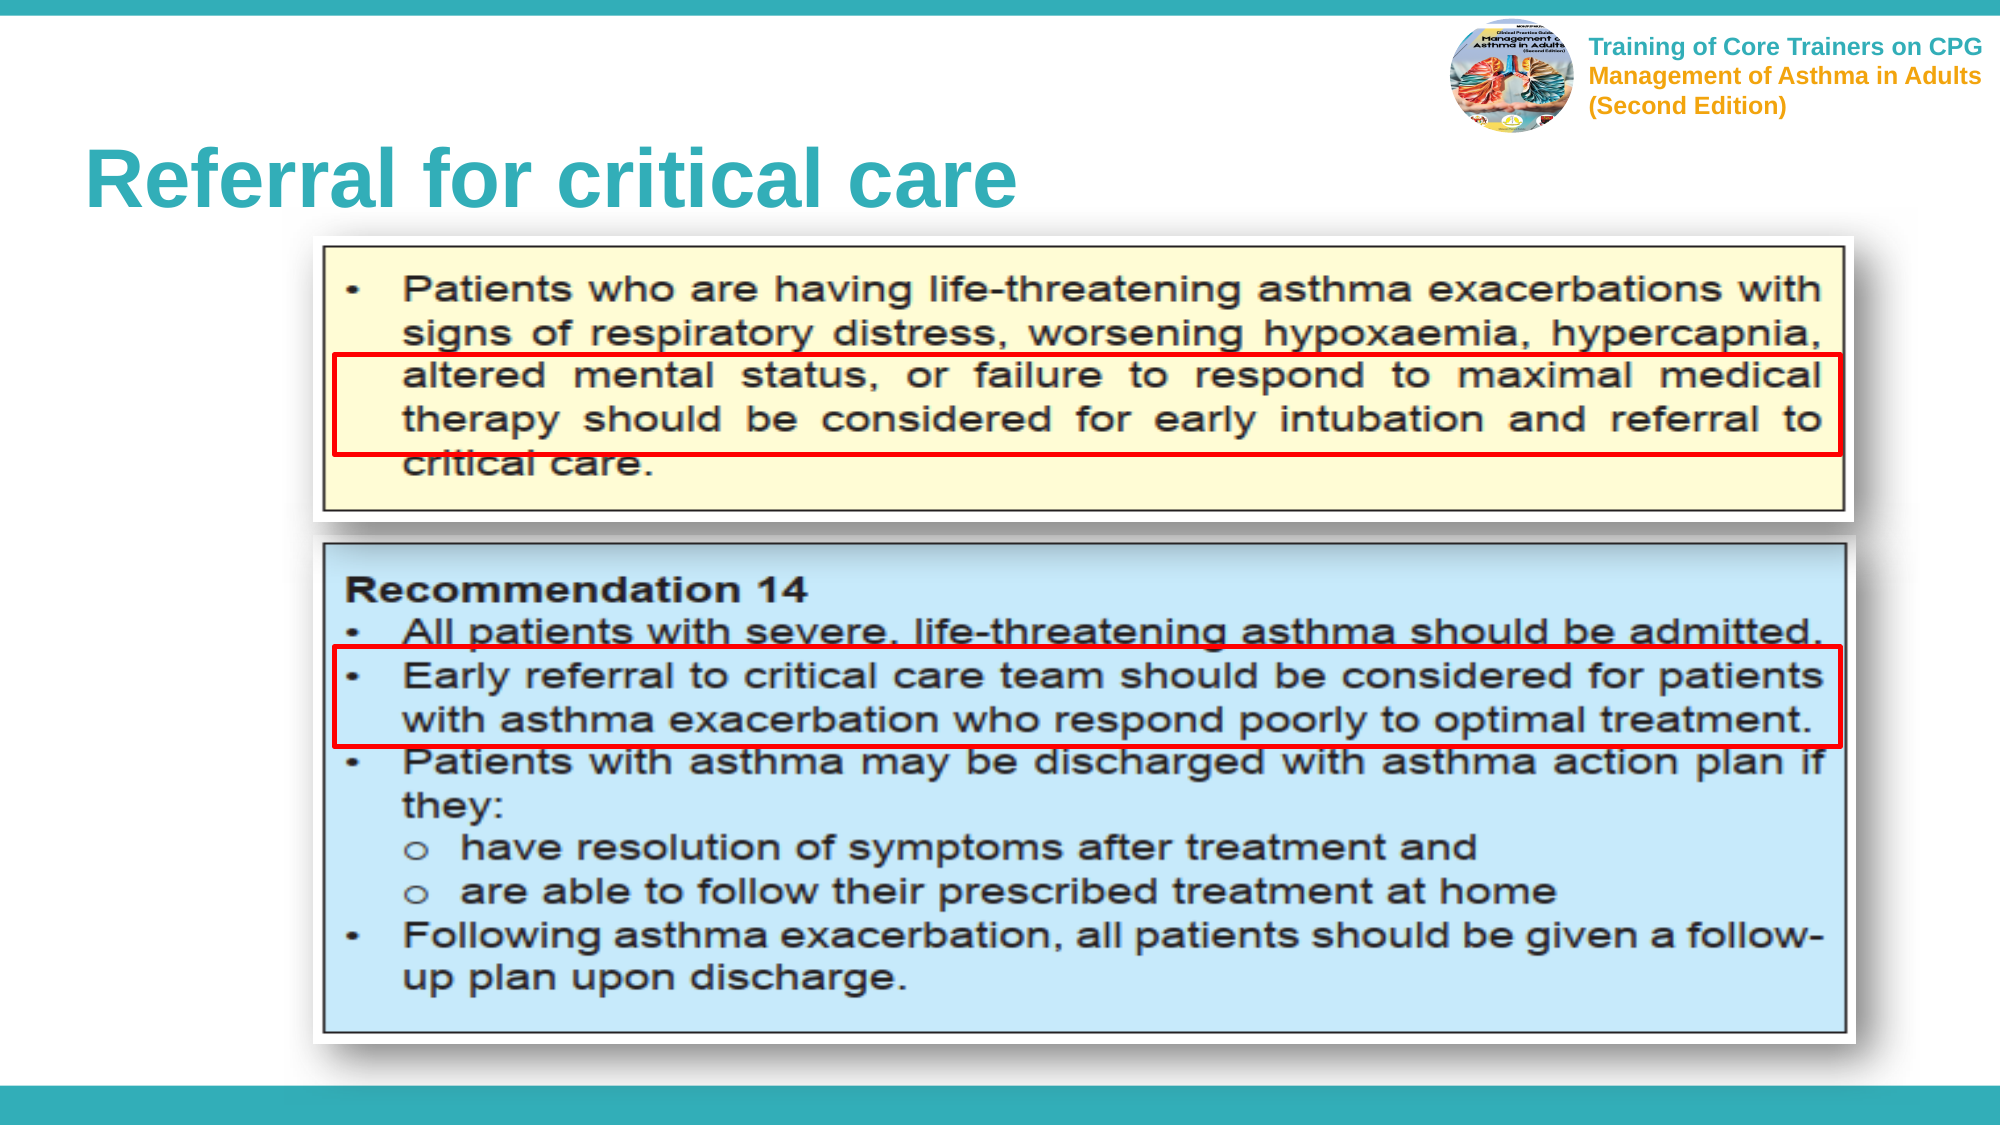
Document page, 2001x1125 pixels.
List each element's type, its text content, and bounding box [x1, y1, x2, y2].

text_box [1449, 18, 2000, 133]
text_box Referral for critical care [0, 110, 2000, 237]
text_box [313, 236, 1856, 1044]
